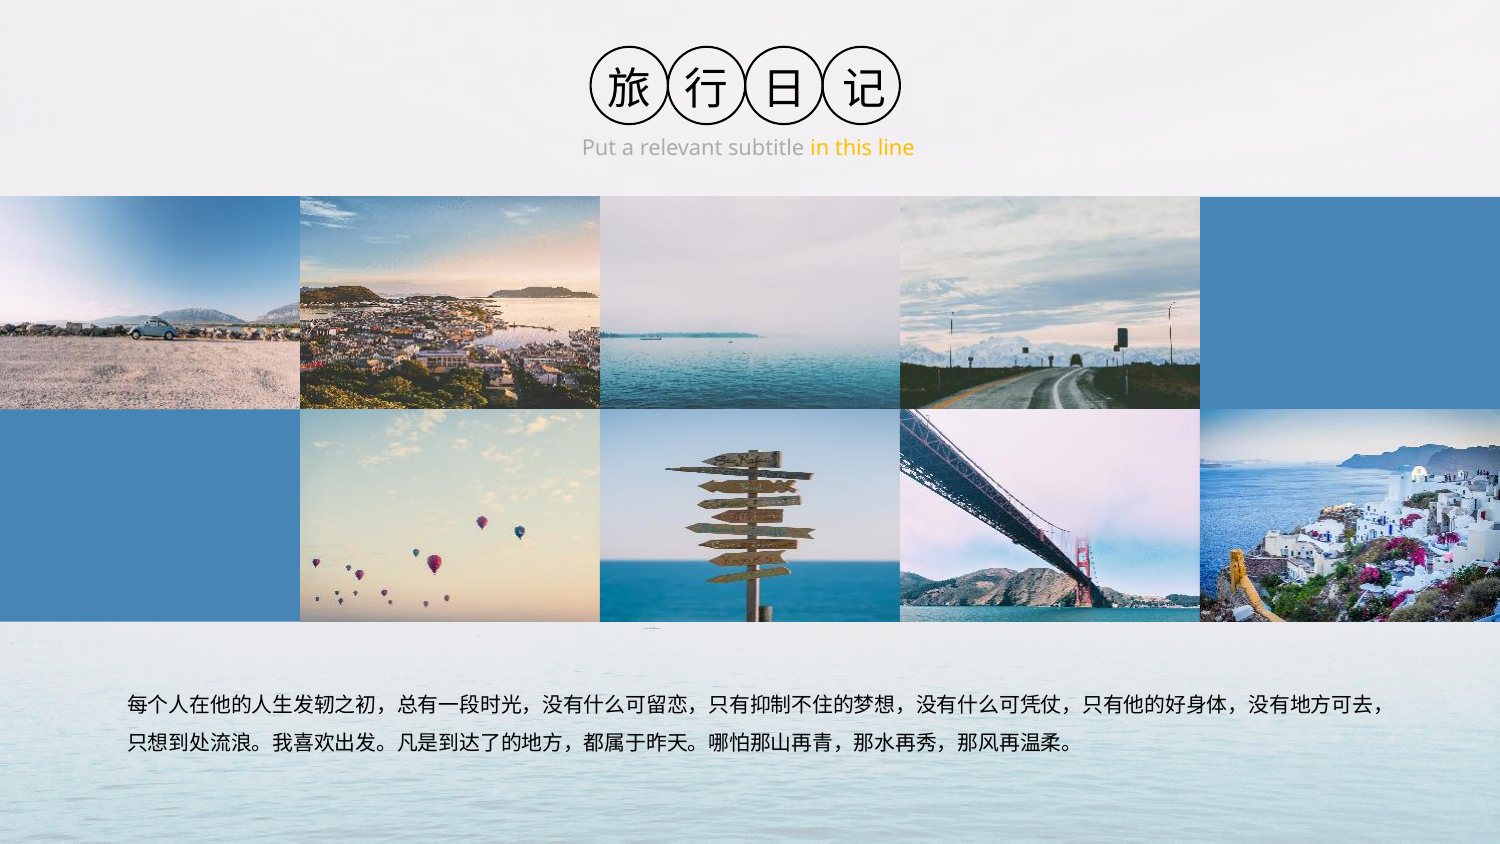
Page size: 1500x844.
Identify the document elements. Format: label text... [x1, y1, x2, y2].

text_box [899, 196, 1199, 408]
text_box [0, 196, 299, 408]
text_box [899, 408, 1199, 623]
text_box [1199, 196, 1500, 408]
text_box 每个人在他的人生发轫之初，总有一段时光，没有什么可留恋，只有抑制不住的梦想，没有什么可凭仗，只有他的好身体，没有地方可去，只想到处流浪。我喜欢出发。凡是到达了的地方，都属于昨天。哪怕那山再青，那水再秀，那风再温柔。 [112, 671, 1388, 762]
text_box [599, 408, 899, 623]
text_box [299, 408, 599, 623]
text_box [599, 196, 899, 408]
text_box Put a relevant subtitle in this line [570, 124, 927, 169]
text_box [299, 196, 599, 408]
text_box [590, 46, 900, 125]
text_box [1199, 408, 1500, 623]
text_box [0, 408, 299, 623]
